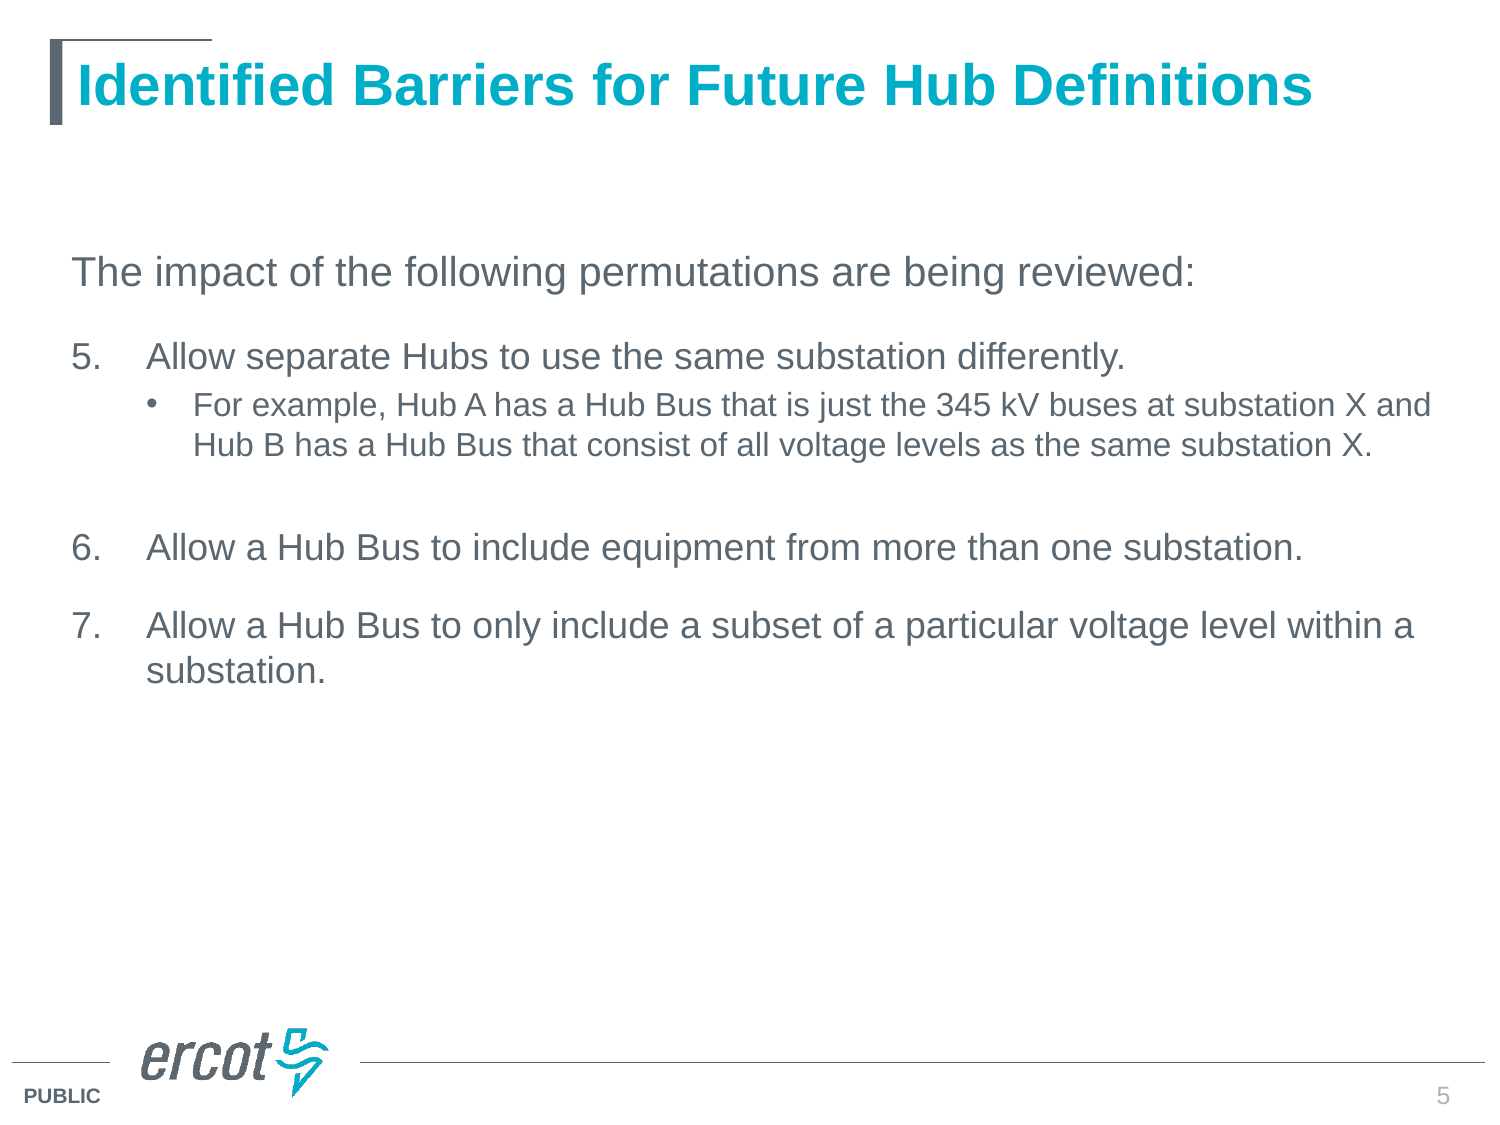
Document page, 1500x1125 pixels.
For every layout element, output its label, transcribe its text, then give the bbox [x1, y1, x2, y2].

picture [137, 1024, 332, 1100]
slide_number 5 [1400, 1076, 1488, 1113]
list The impact of the following permutations are being reviewed: Allow separate Hubs to use the same substation differently. For example, Hub A has a Hub Bus that is just the 345 kV buses at substation X and Hub B has a Hub Bus that consist of all voltage levels as the same substation X. Allow a Hub Bus to include equipment from more than one substation. Allow a Hub Bus to only include a subset of a particular voltage level within a substation. [56, 237, 1450, 925]
title Identified Barriers for Future Hub Definitions [62, 39, 1450, 125]
